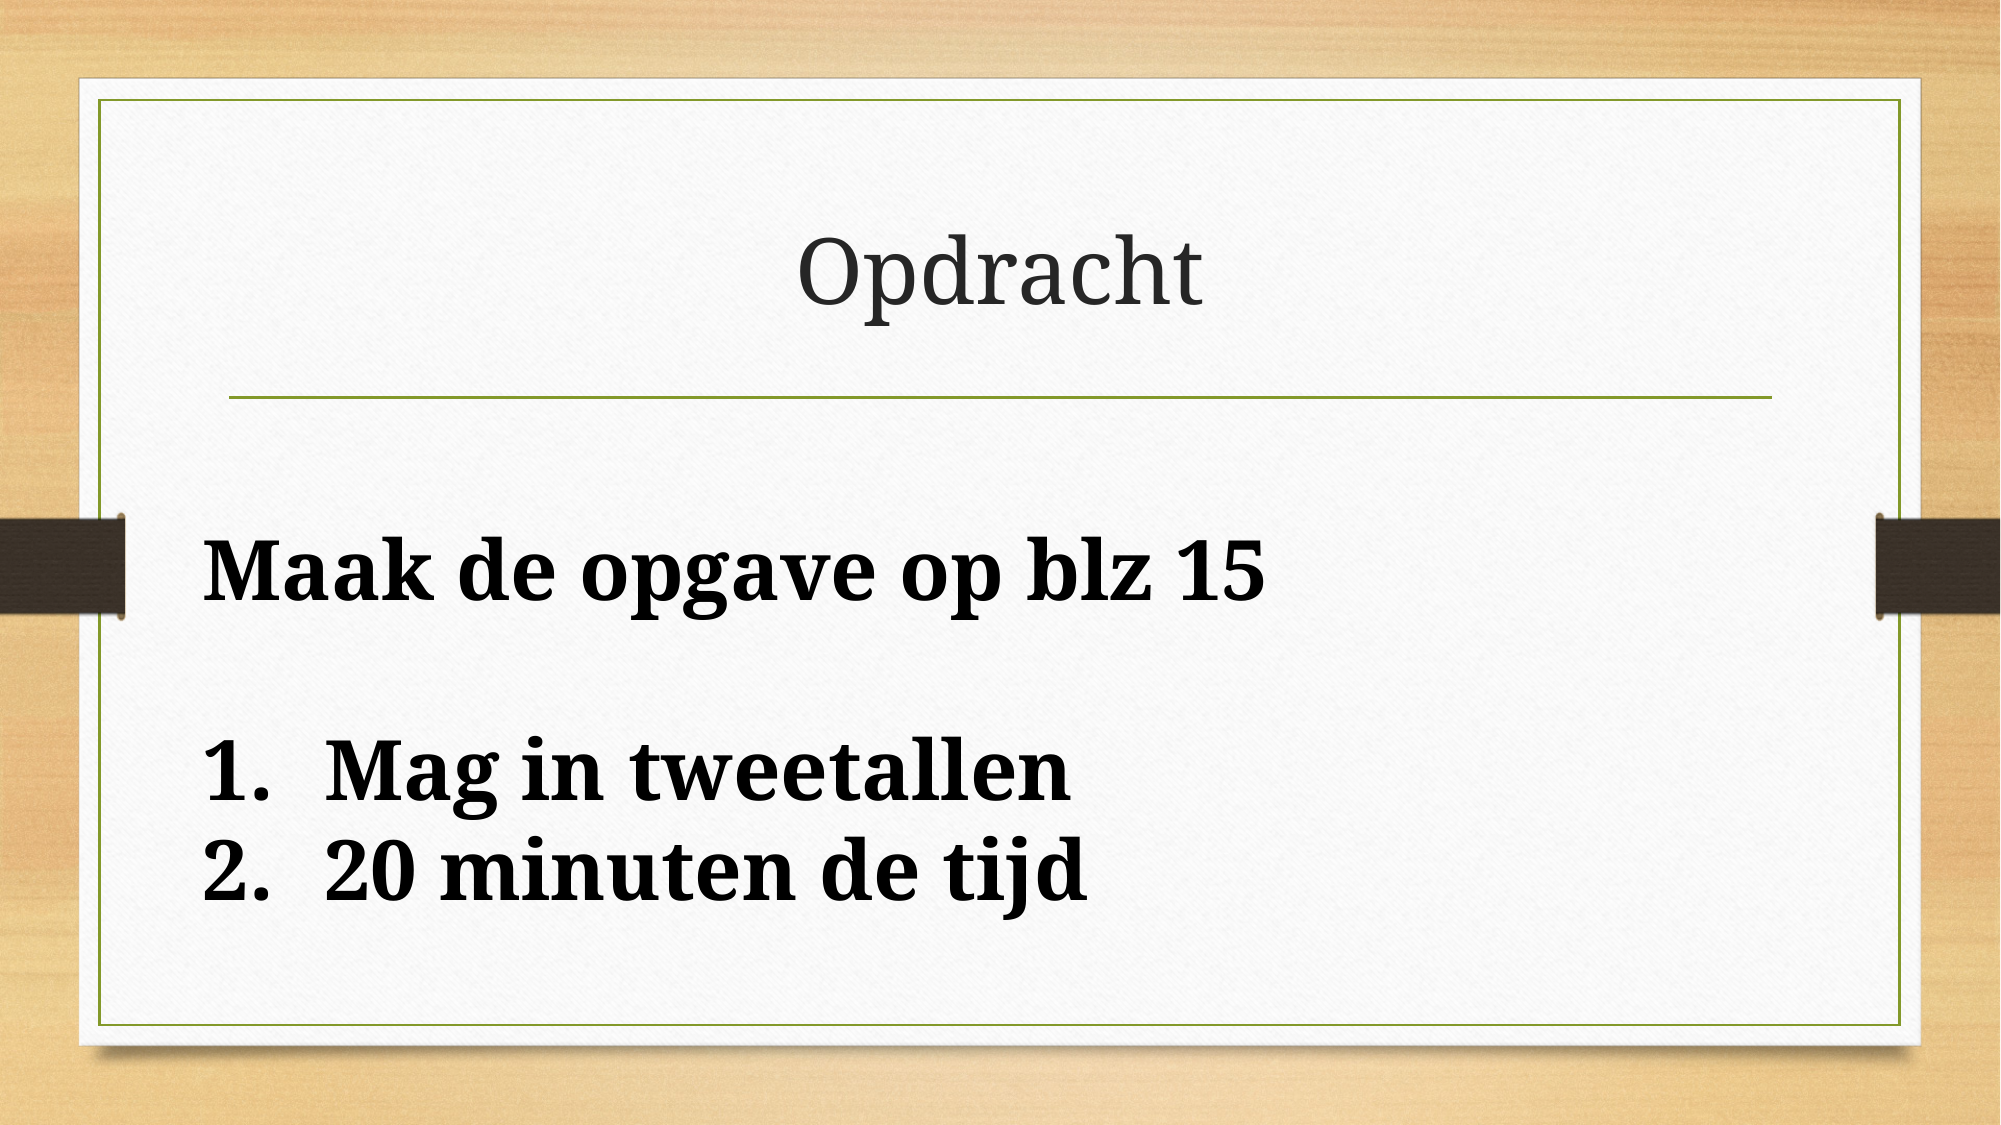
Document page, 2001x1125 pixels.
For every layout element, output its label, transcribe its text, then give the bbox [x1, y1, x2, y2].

title Opdracht [212, 161, 1788, 375]
picture [0, 0, 2001, 1125]
text_box Maak de opgave op blz 15 Mag in tweetallen 20 minuten de tijd [187, 509, 1857, 925]
